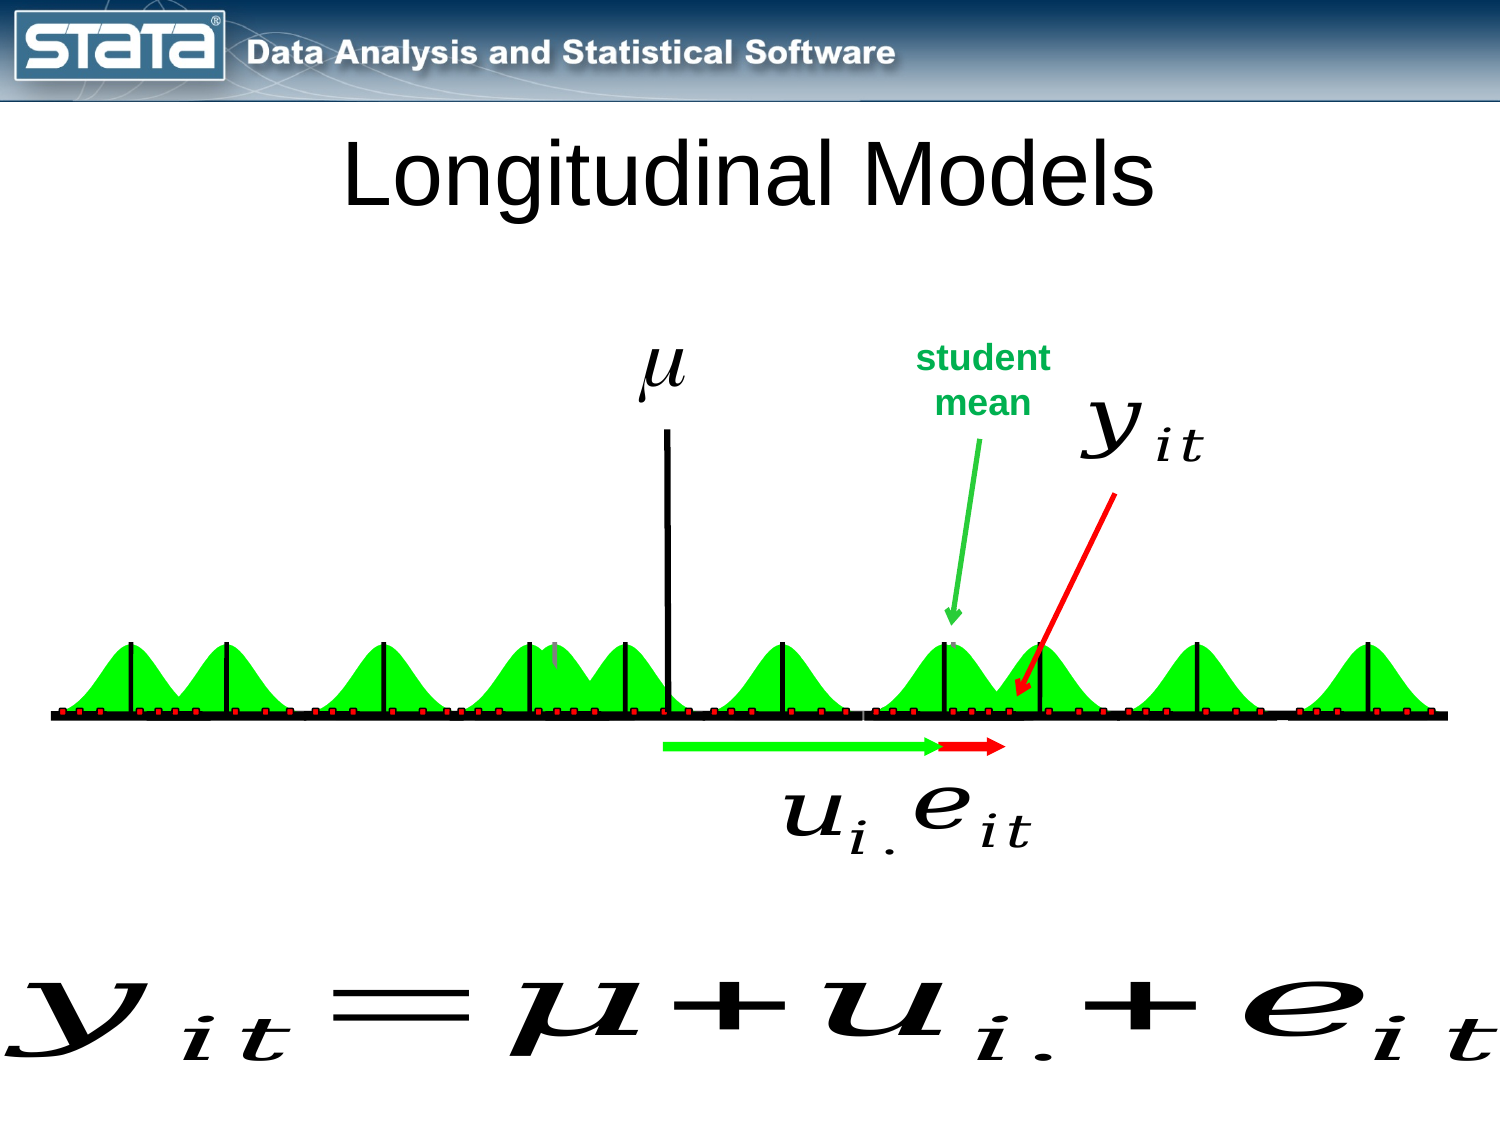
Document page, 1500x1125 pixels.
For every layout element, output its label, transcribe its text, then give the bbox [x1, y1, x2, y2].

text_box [55, 633, 1444, 718]
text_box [1016, 495, 1115, 697]
title Longitudinal Models [0, 109, 1500, 238]
text_box [944, 742, 1006, 751]
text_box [950, 441, 980, 626]
picture [0, 0, 1500, 102]
text_box student mean [900, 325, 1066, 431]
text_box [622, 330, 706, 421]
text_box [667, 742, 944, 751]
